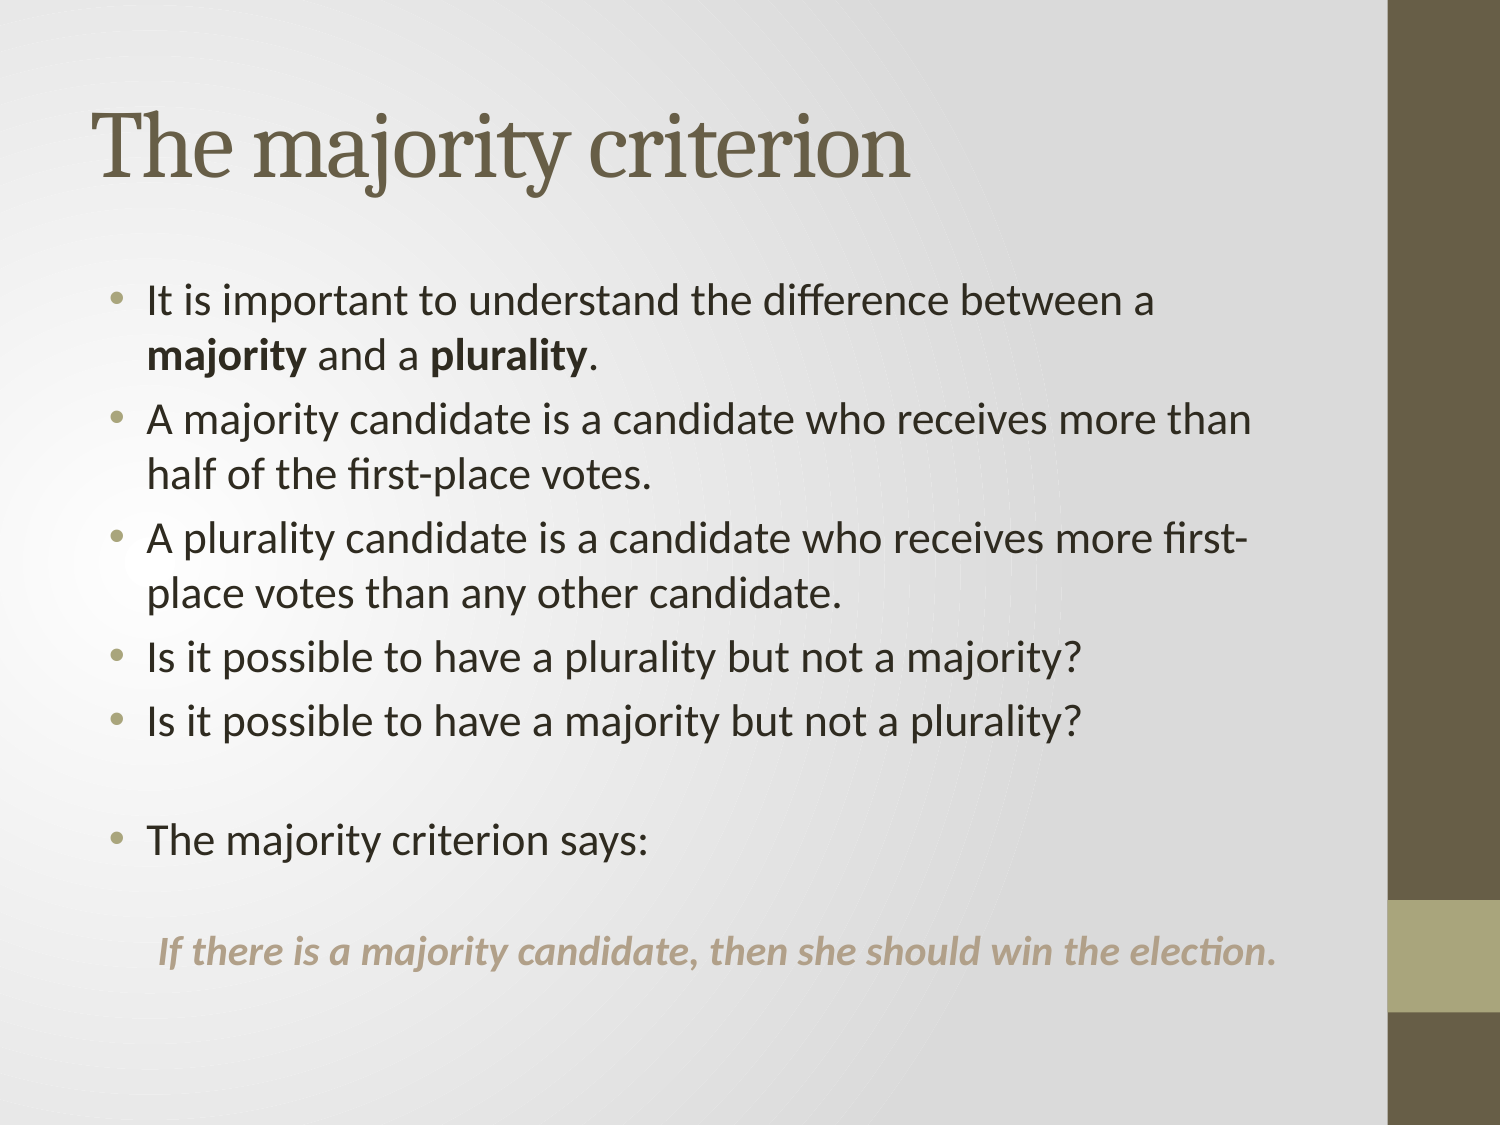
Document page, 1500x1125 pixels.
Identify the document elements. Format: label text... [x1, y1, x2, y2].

title The majority criterion [75, 45, 1325, 233]
list It is important to understand the difference between a majority and a plurality. A majority candidate is a candidate who receives more than half of the first-place votes. A plurality candidate is a candidate who receives more first-place votes than any other candidate. Is it possible to have a plurality but not a majority? Is it possible to have a majority but not a plurality? The majority criterion says: If there is a majority candidate, then she should win the election. [75, 262, 1325, 1050]
